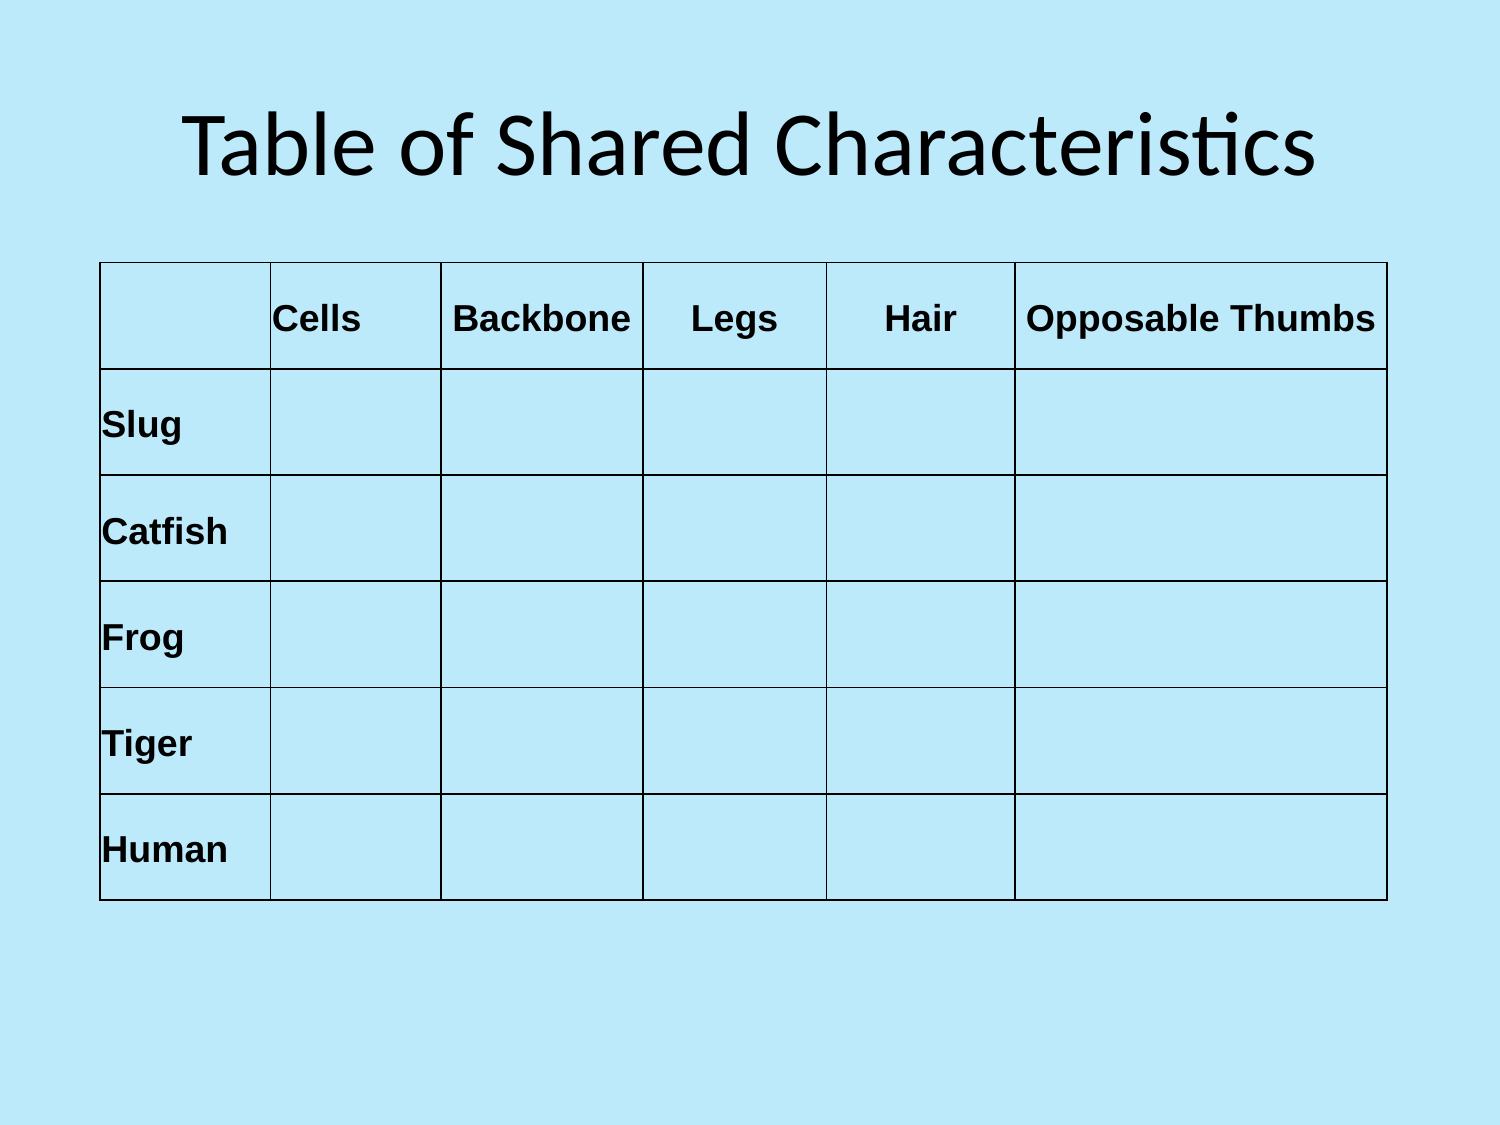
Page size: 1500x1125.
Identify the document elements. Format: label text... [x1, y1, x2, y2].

table_header Backbone [442, 263, 642, 368]
table_cell [1016, 476, 1386, 580]
table_cell Slug [101, 370, 270, 474]
table_cell [644, 795, 826, 899]
table_cell [442, 582, 642, 687]
title Table of Shared Characteristics [75, 45, 1425, 233]
table_cell [644, 688, 826, 793]
table_cell [644, 476, 826, 580]
table_cell [1016, 370, 1386, 474]
table_header Legs [644, 263, 826, 368]
table_cell [442, 795, 642, 899]
table_cell [827, 688, 1014, 793]
table_cell [644, 370, 826, 474]
table_cell [271, 582, 440, 687]
table_cell [442, 370, 642, 474]
table_cell [827, 476, 1014, 580]
table_header [101, 263, 270, 368]
table_cell [827, 582, 1014, 687]
table_cell [442, 476, 642, 580]
table_cell [271, 476, 440, 580]
table_header Opposable Thumbs [1016, 263, 1386, 368]
table_cell [644, 582, 826, 687]
table_cell [442, 688, 642, 793]
table_cell [271, 688, 440, 793]
table_cell [827, 795, 1014, 899]
table_cell Frog [101, 582, 270, 687]
table_cell Catfish [101, 476, 270, 580]
table_cell Tiger [101, 688, 270, 793]
table_cell [271, 370, 440, 474]
table_header Cells [271, 263, 440, 368]
table_cell [1016, 582, 1386, 687]
table_cell [1016, 688, 1386, 793]
table_header Hair [827, 263, 1014, 368]
table_cell [827, 370, 1014, 474]
table_cell Human [101, 795, 270, 899]
table_cell [1016, 795, 1386, 899]
table_cell [271, 795, 440, 899]
